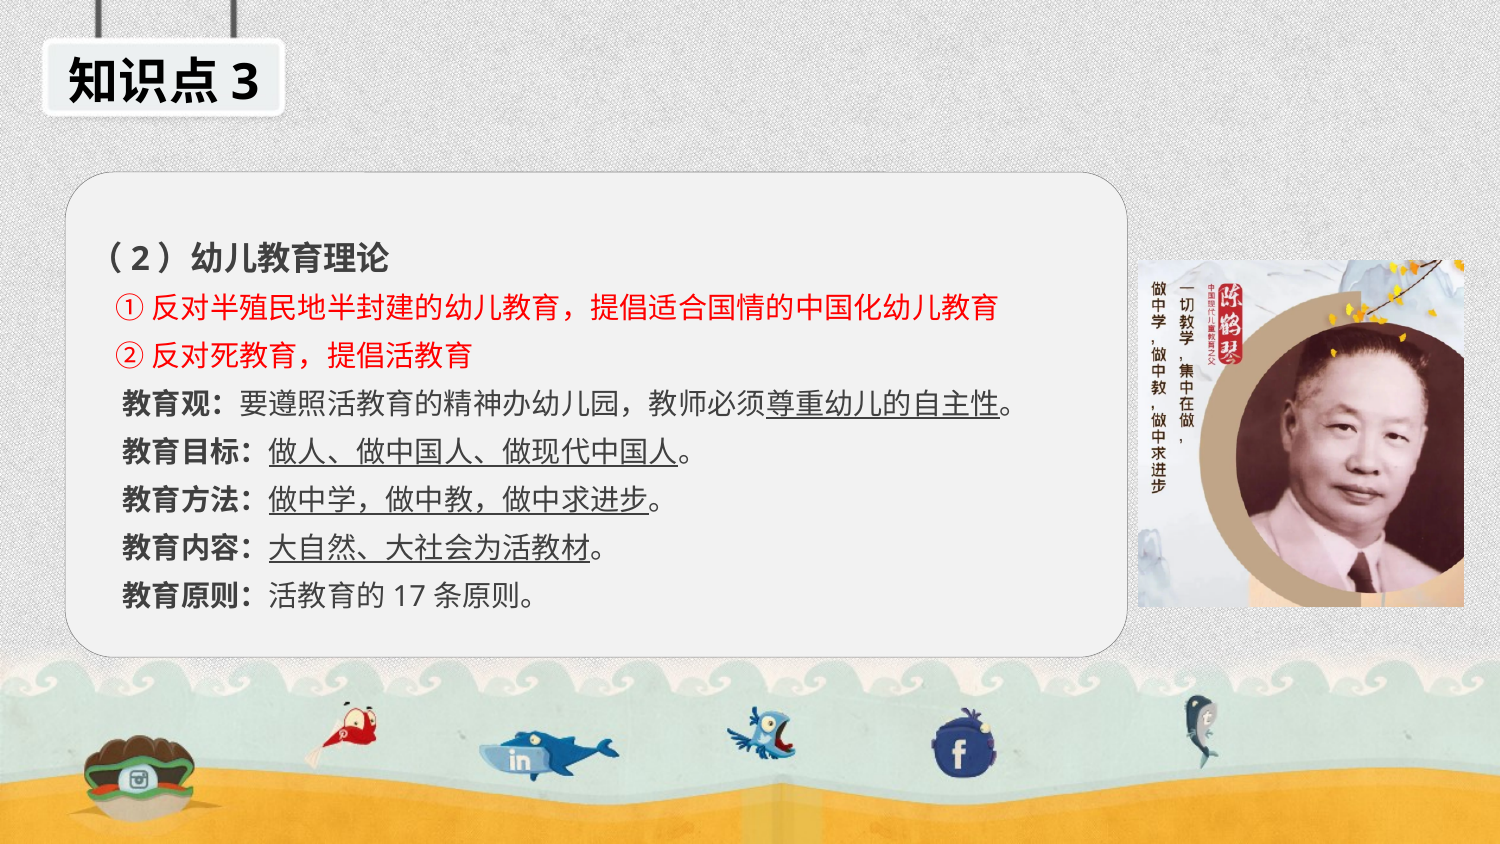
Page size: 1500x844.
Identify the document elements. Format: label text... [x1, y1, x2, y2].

text_box （2）幼儿教育理论 ①反对半殖民地半封建的幼儿教育，提倡适合国情的中国化幼儿教育 ②反对死教育，提倡活教育 教育观：要遵照活教育的精神办幼儿园，教师必须尊重幼儿的自主性。 教育目标：做人、做中国人、做现代中国人。 教育方法：做中学，做中教，做中求进步。 教育内容：大自然、大社会为活教材。 教育原则：活教育的17条原则。 [65, 171, 1128, 658]
picture [0, 0, 1500, 844]
text_box 知识点3 [45, 42, 283, 119]
